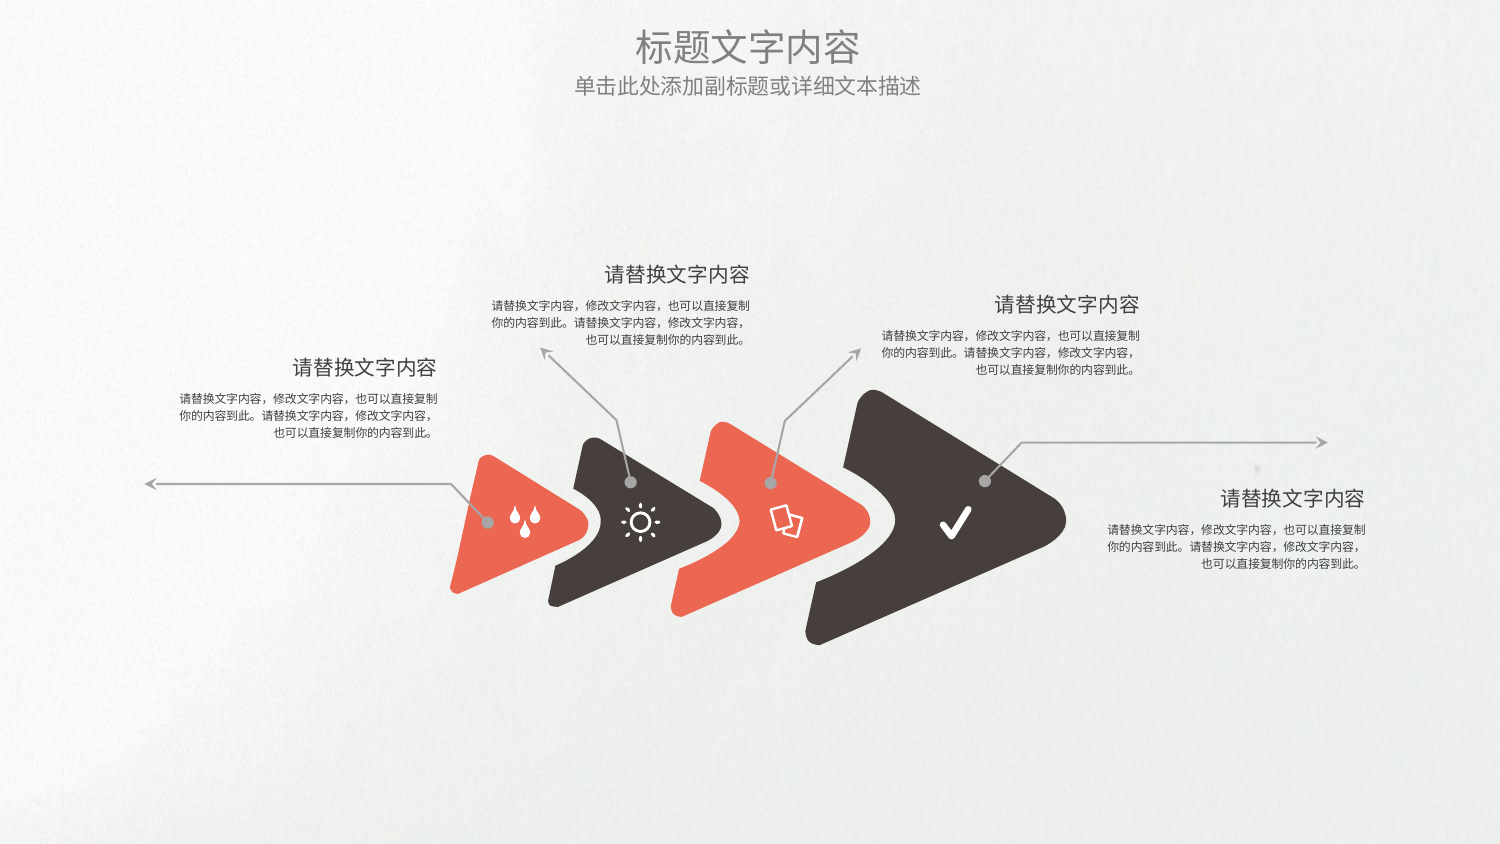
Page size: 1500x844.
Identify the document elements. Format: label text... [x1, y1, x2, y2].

text_box 请替换文字内容 [272, 343, 438, 386]
text_box 请替换文字内容，修改文字内容，也可以直接复制你的内容到此。请替换文字内容，修改文字内容，也可以直接复制你的内容到此。 [1098, 519, 1366, 588]
text_box 标题文字内容 [611, 16, 885, 65]
text_box [1067, 436, 1328, 472]
text_box 单击此处添加副标题或详细文本描述 [551, 65, 946, 107]
text_box 请替换文字内容，修改文字内容，也可以直接复制你的内容到此。请替换文字内容，修改文字内容，也可以直接复制你的内容到此。 [482, 295, 751, 363]
picture [0, 0, 1500, 844]
text_box 请替换文字内容，修改文字内容，也可以直接复制你的内容到此。请替换文字内容，修改文字内容，也可以直接复制你的内容到此。 [170, 388, 438, 457]
text_box 请替换文字内容，修改文字内容，也可以直接复制你的内容到此。请替换文字内容，修改文字内容，也可以直接复制你的内容到此。 [872, 325, 1141, 393]
text_box [550, 363, 583, 388]
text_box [449, 388, 1067, 646]
text_box [819, 348, 862, 388]
text_box 请替换文字内容 [975, 280, 1141, 323]
text_box 请替换文字内容 [1200, 474, 1366, 517]
text_box 请替换文字内容 [585, 250, 751, 293]
text_box [144, 477, 449, 519]
